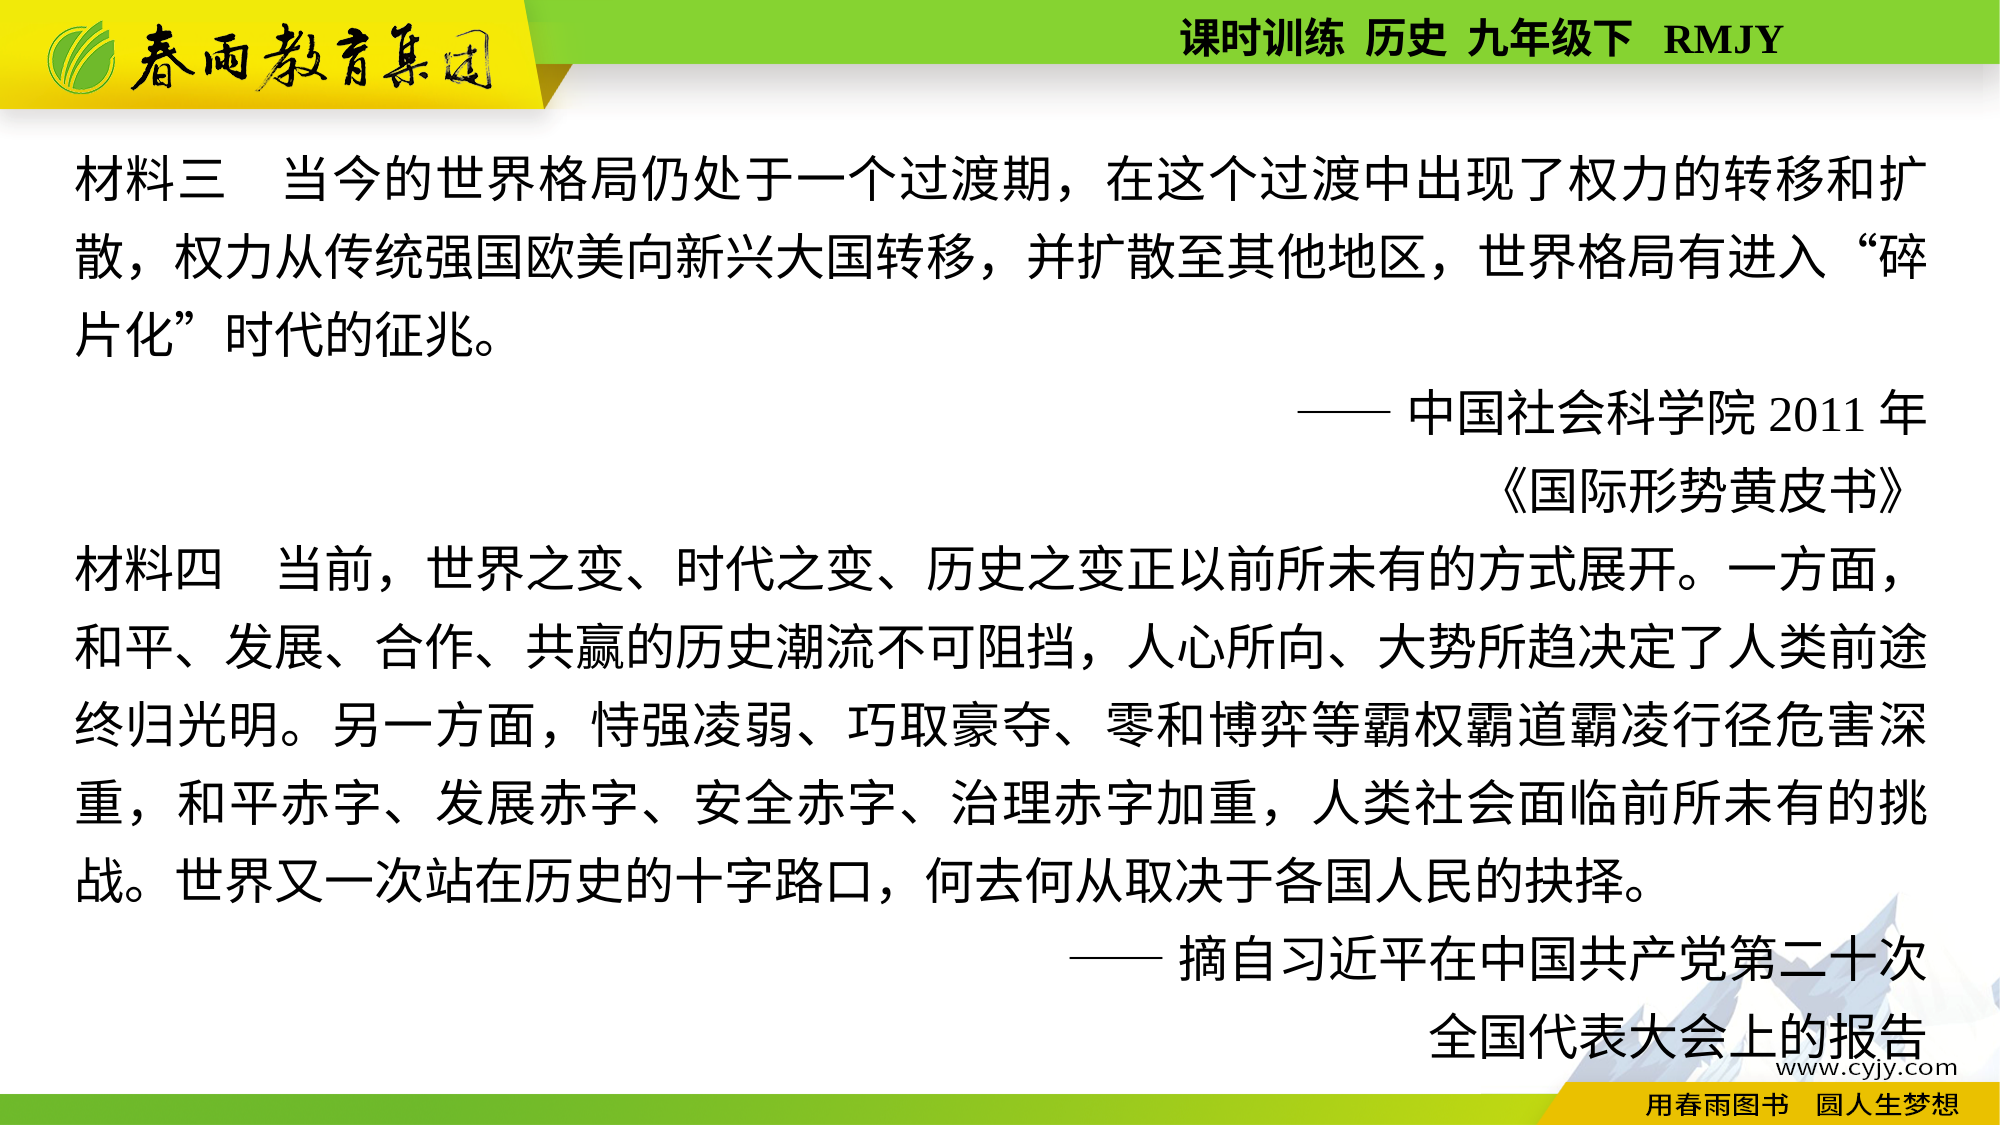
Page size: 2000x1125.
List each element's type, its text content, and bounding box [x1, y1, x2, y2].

picture [0, 0, 2000, 1125]
list 材料三 当今的世界格局仍处于一个过渡期，在这个过渡中出现了权力的转移和扩散，权力从传统强国欧美向新兴大国转移，并扩散至其他地区，世界格局有进入“碎片化”时代的征兆。 ——中国社会科学院2011年 《国际形势黄皮书》 材料四 当前，世界之变、时代之变、历史之变正以前所未有的方式展开。一方面，和平、发展、合作、共赢的历史潮流不可阻挡，人心所向、大势所趋决定了人类前途终归光明。另一方面，恃强凌弱、巧取豪夺、零和博弈等霸权霸道霸凌行径危害深重，和平赤字、发展赤字、安全赤字、治理赤字加重，人类社会面临前所未有的挑战。世界又一次站在历史的十字路口，何去何从取决于各国人民的抉择。 ——摘自习近平在中国共产党第二十次 全国代表大会上的报告 [59, 122, 1944, 1075]
